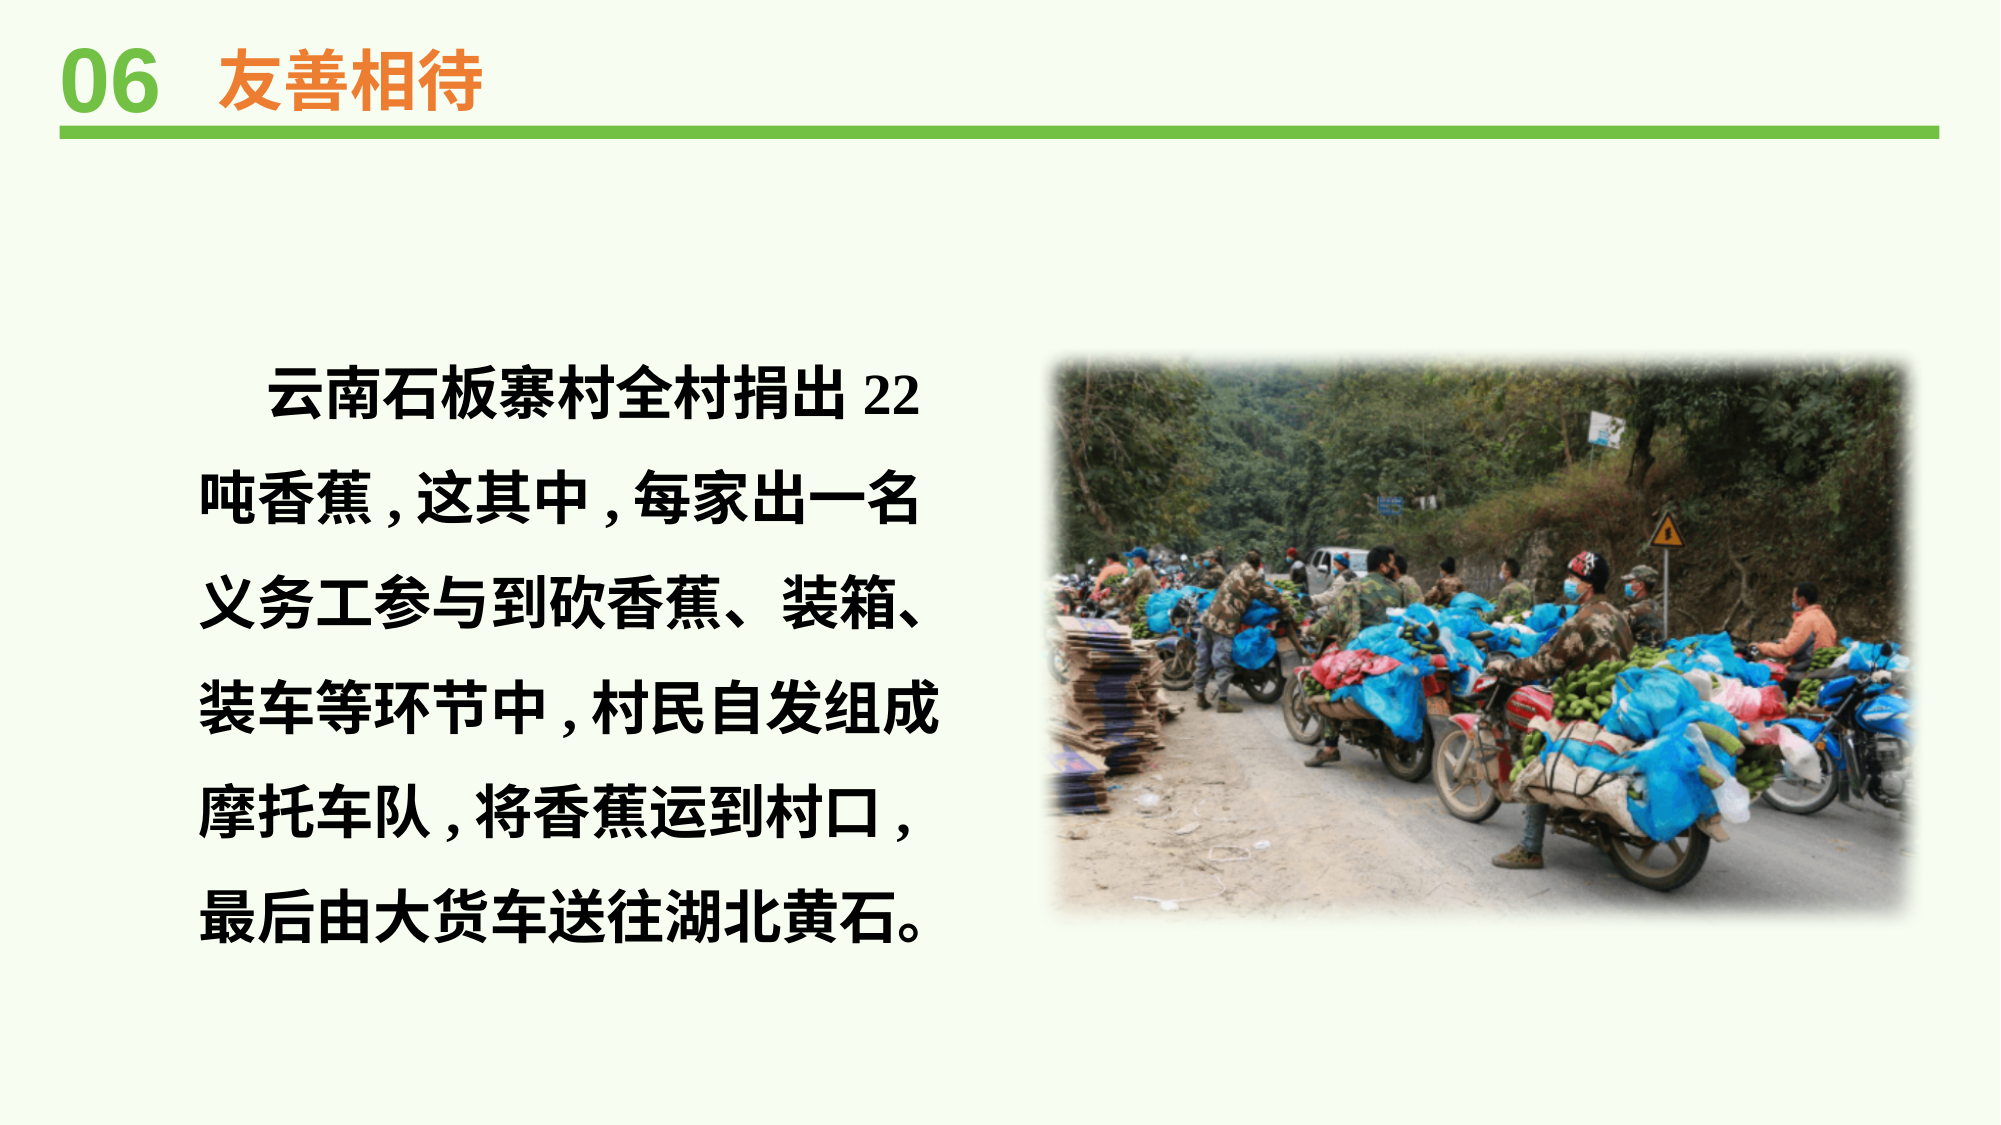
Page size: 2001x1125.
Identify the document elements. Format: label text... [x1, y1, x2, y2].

text_box 友善相待 [202, 31, 871, 127]
text_box [59, 125, 1940, 140]
text_box 06 [59, 24, 161, 128]
picture [1037, 346, 1925, 932]
text_box 云南石板寨村全村捐出22吨香蕉,这其中,每家出一名义务工参与到砍香蕉、装箱、装车等环节中,村民自发组成摩托车队,将香蕉运到村口,最后由大货车送往湖北黄石。 [184, 313, 960, 958]
